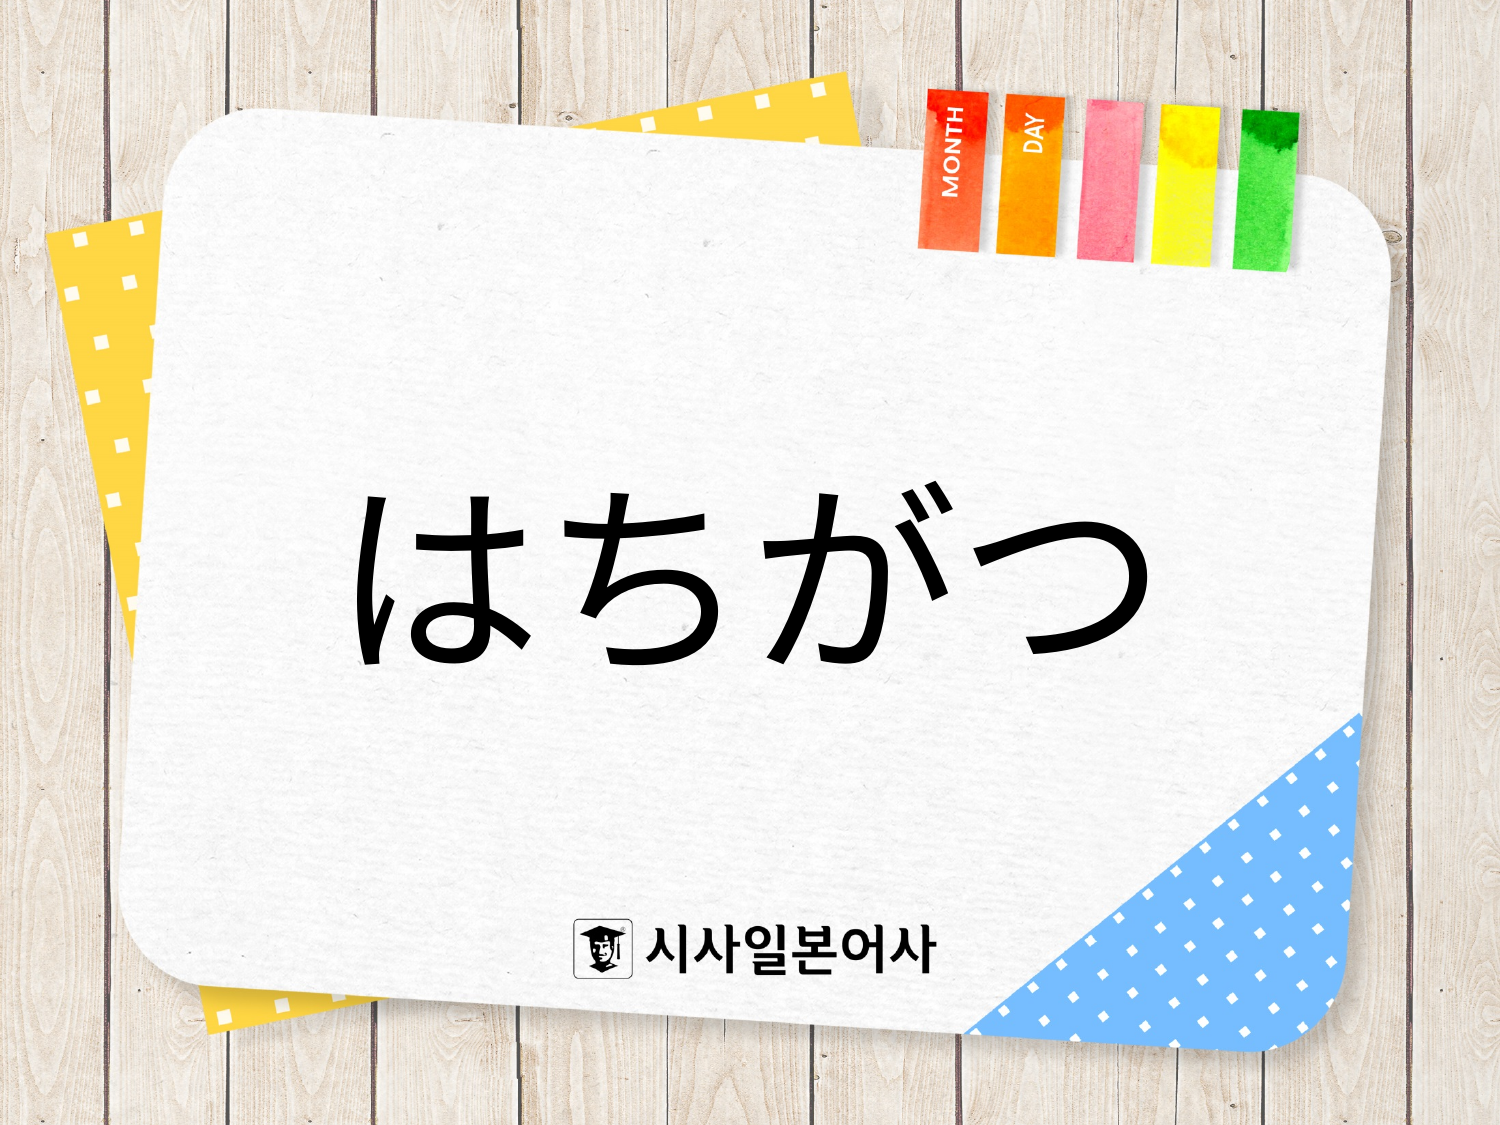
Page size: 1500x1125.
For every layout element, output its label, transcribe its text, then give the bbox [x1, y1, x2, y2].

title はちがつ [75, 338, 1425, 811]
picture [0, 0, 1500, 1125]
